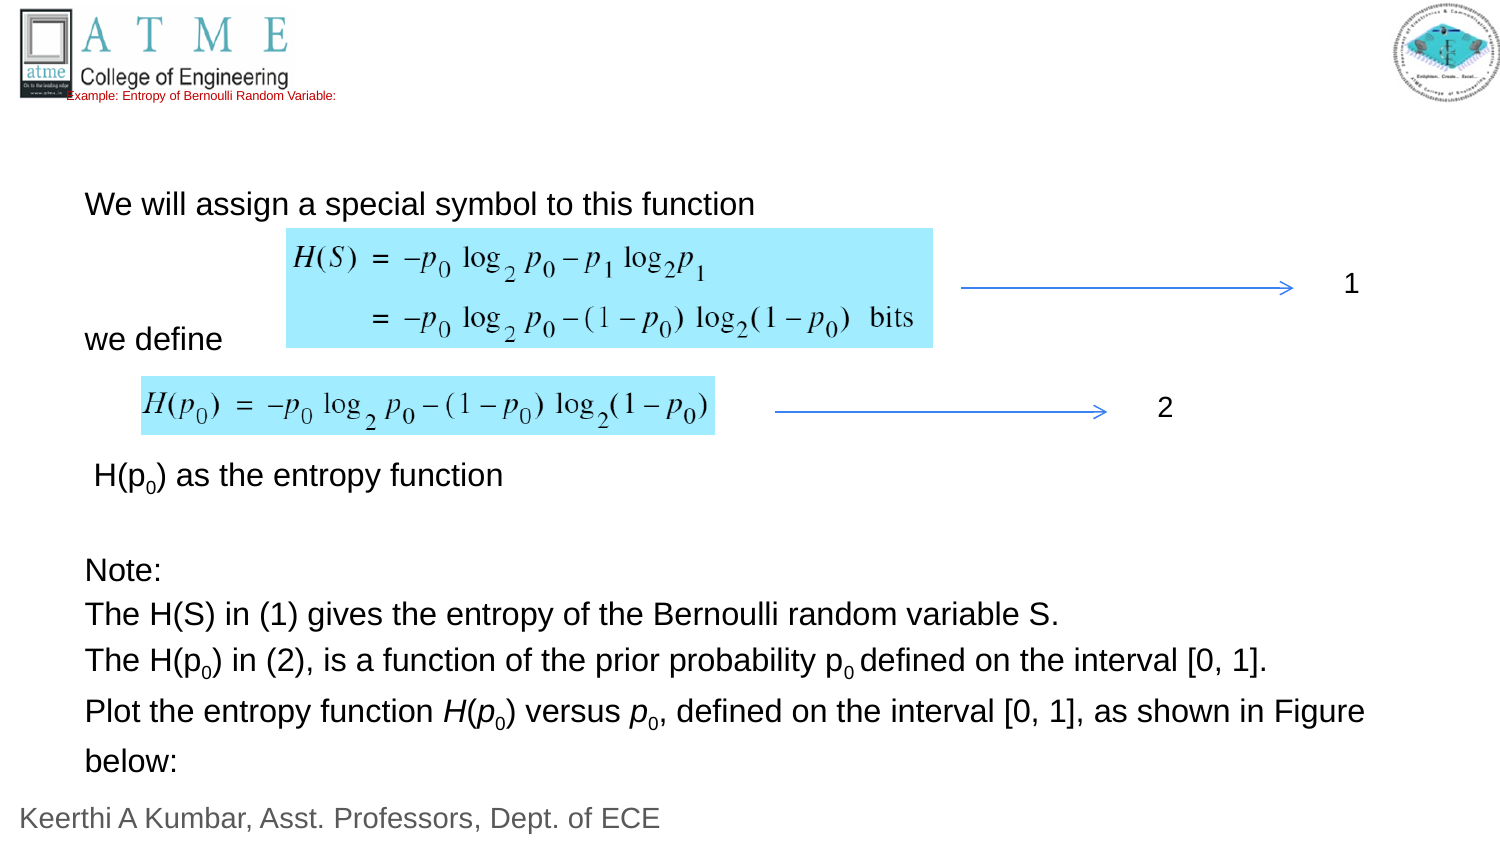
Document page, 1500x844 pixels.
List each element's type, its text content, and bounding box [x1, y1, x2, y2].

picture [1389, 1, 1500, 104]
title Example: Entropy of Bernoulli Random Variable: [51, 72, 1449, 134]
picture [140, 376, 715, 436]
list We will assign a special symbol to this function we define H(p0) as the entropy function Note: The H(S) in (1) gives the entropy of the Bernoulli random variable S. The H(p0) in (2), is a function of the prior probability p0 defined on the interval [0, 1]. Plot the entropy function H(p0) versus p0, defined on the interval [0, 1], as shown in Figure below: [51, 162, 1449, 795]
picture [17, 6, 295, 99]
text_box 2 [1127, 381, 1204, 431]
text_box 1 [1313, 257, 1390, 308]
picture [285, 228, 933, 348]
